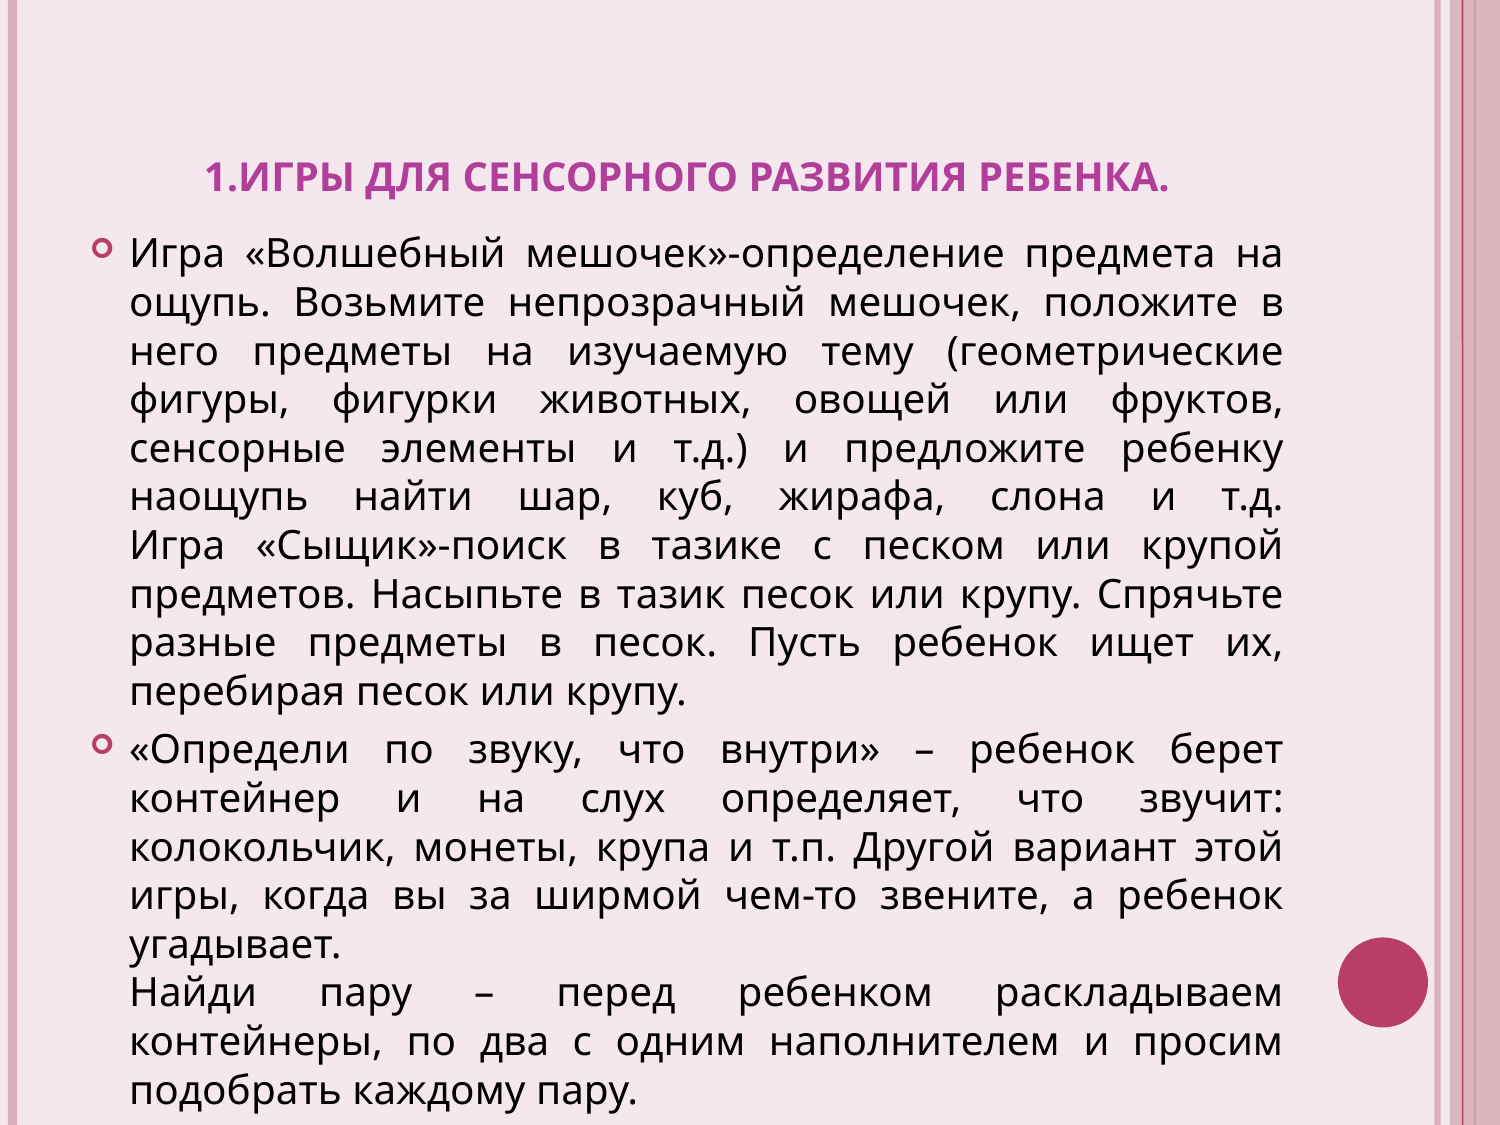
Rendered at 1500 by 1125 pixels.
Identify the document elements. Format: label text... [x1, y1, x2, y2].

title 1.Игры для сенсорного развития ребенка. [75, 45, 1300, 219]
list Игра «Волшебный мешочек»-определение предмета на ощупь. Возьмите непрозрачный мешочек, положите в него предметы на изучаемую тему (геометрические фигуры, фигурки животных, овощей или фруктов, сенсорные элементы и т.д.) и предложите ребенку наощупь найти шар, куб, жирафа, слона и т.д. Игра «Сыщик»-поиск в тазике с песком или крупой предметов. Насыпьте в тазик песок или крупу. Спрячьте разные предметы в песок. Пусть ребенок ищет их, перебирая песок или крупу. «Определи по звуку, что внутри» – ребенок берет контейнер и на слух определяет, что звучит: колокольчик, монеты, крупа и т.п. Другой вариант этой игры, когда вы за ширмой чем-то звените, а ребенок угадывает. Найди пару – перед ребенком раскладываем контейнеры, по два с одним наполнителем и просим подобрать каждому пару. [75, 219, 1300, 1125]
